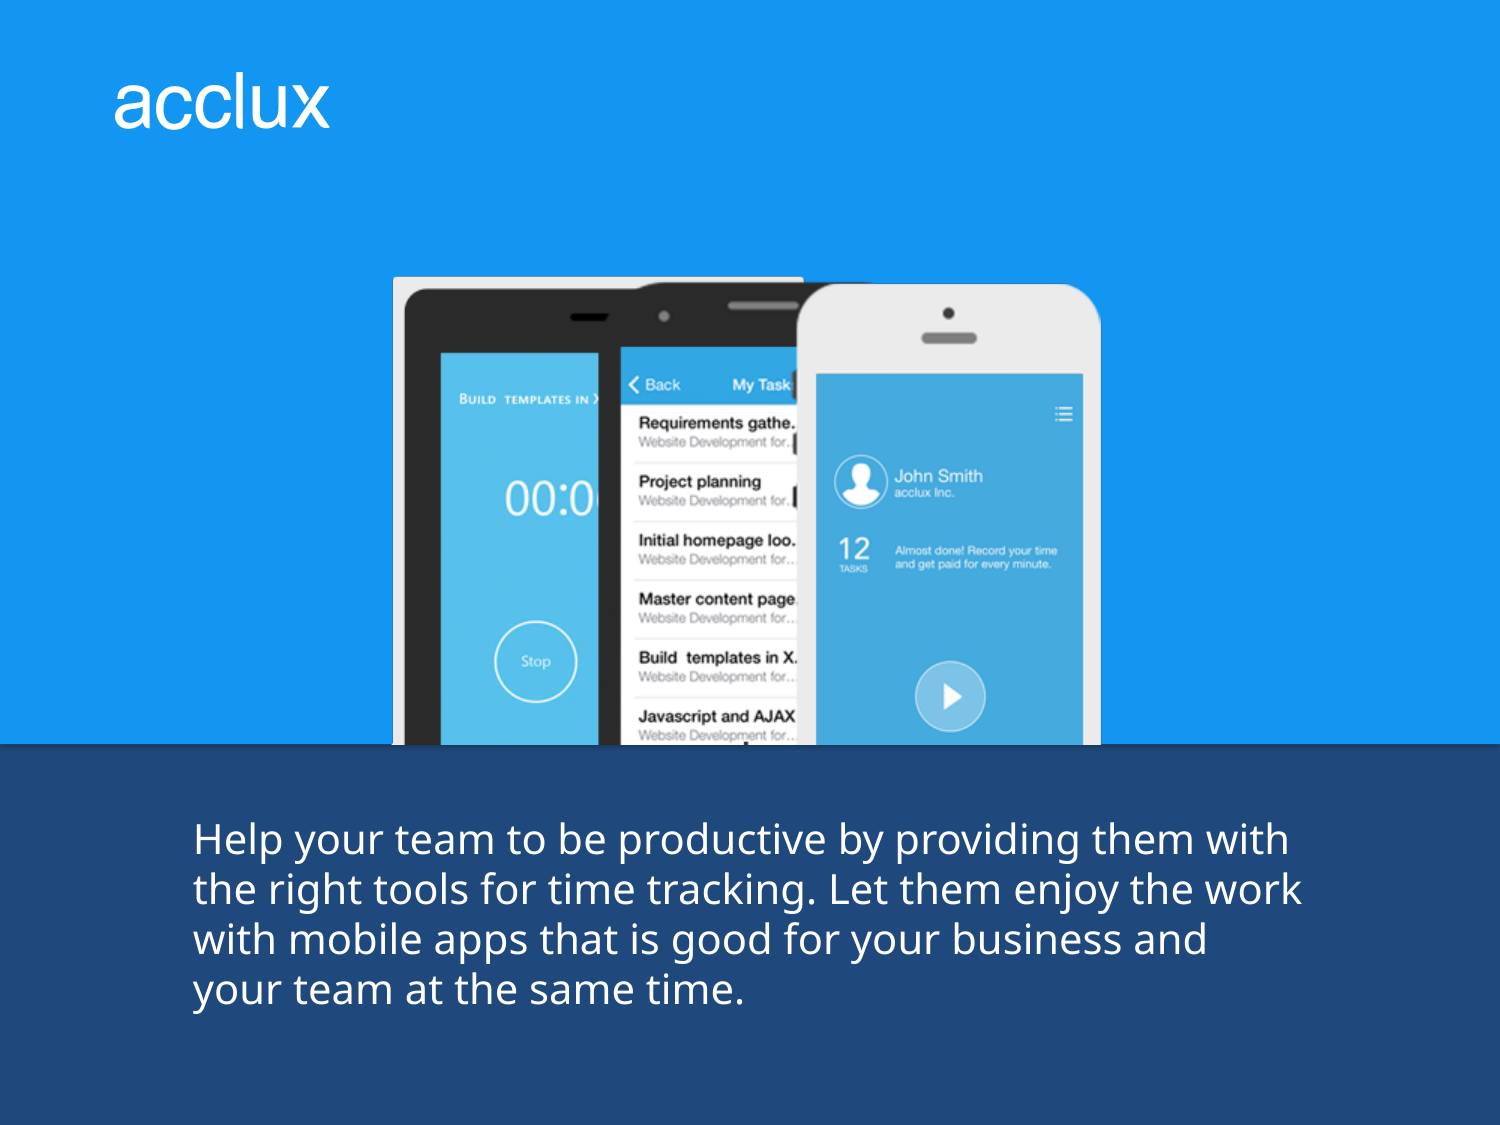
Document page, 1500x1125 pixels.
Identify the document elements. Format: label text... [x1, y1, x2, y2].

text_box Help your team to be productive by providing them with the right tools for time tracking. Let them enjoy the work with mobile apps that is good for your business and your team at the same time. [178, 805, 1322, 1021]
picture [115, 71, 330, 131]
text_box [0, 0, 1500, 745]
picture [375, 244, 1125, 745]
